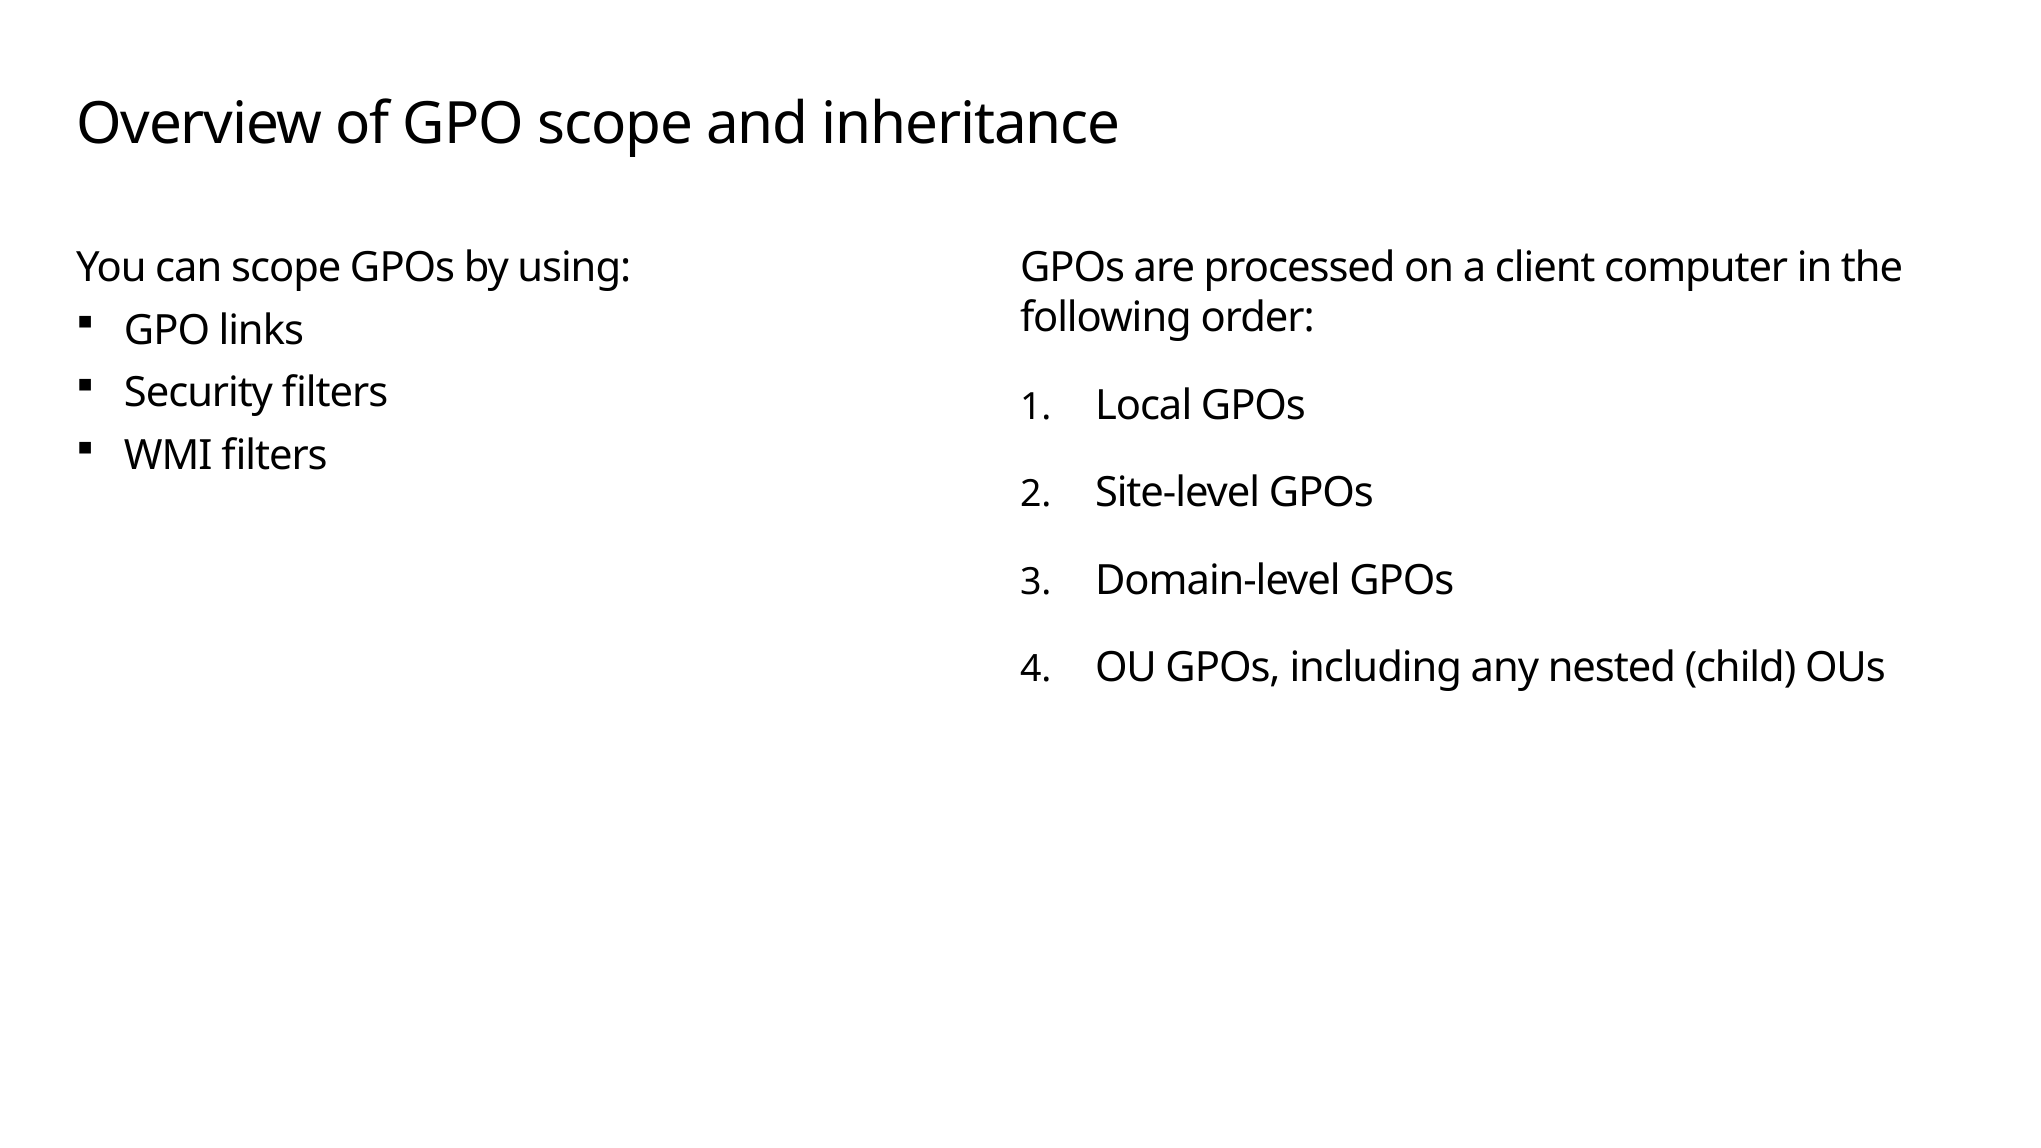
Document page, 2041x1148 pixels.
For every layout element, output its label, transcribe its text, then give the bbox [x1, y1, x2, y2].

list You can scope GPOs by using: GPO links Security filters WMI filters [76, 240, 1020, 1014]
text_box GPOs are processed on a client computer in the following order: Local GPOs Site-level GPOs Domain-level GPOs OU GPOs, including any nested (child) OUs [1020, 240, 1964, 1014]
title Overview of GPO scope and inheritance [76, 93, 1968, 161]
